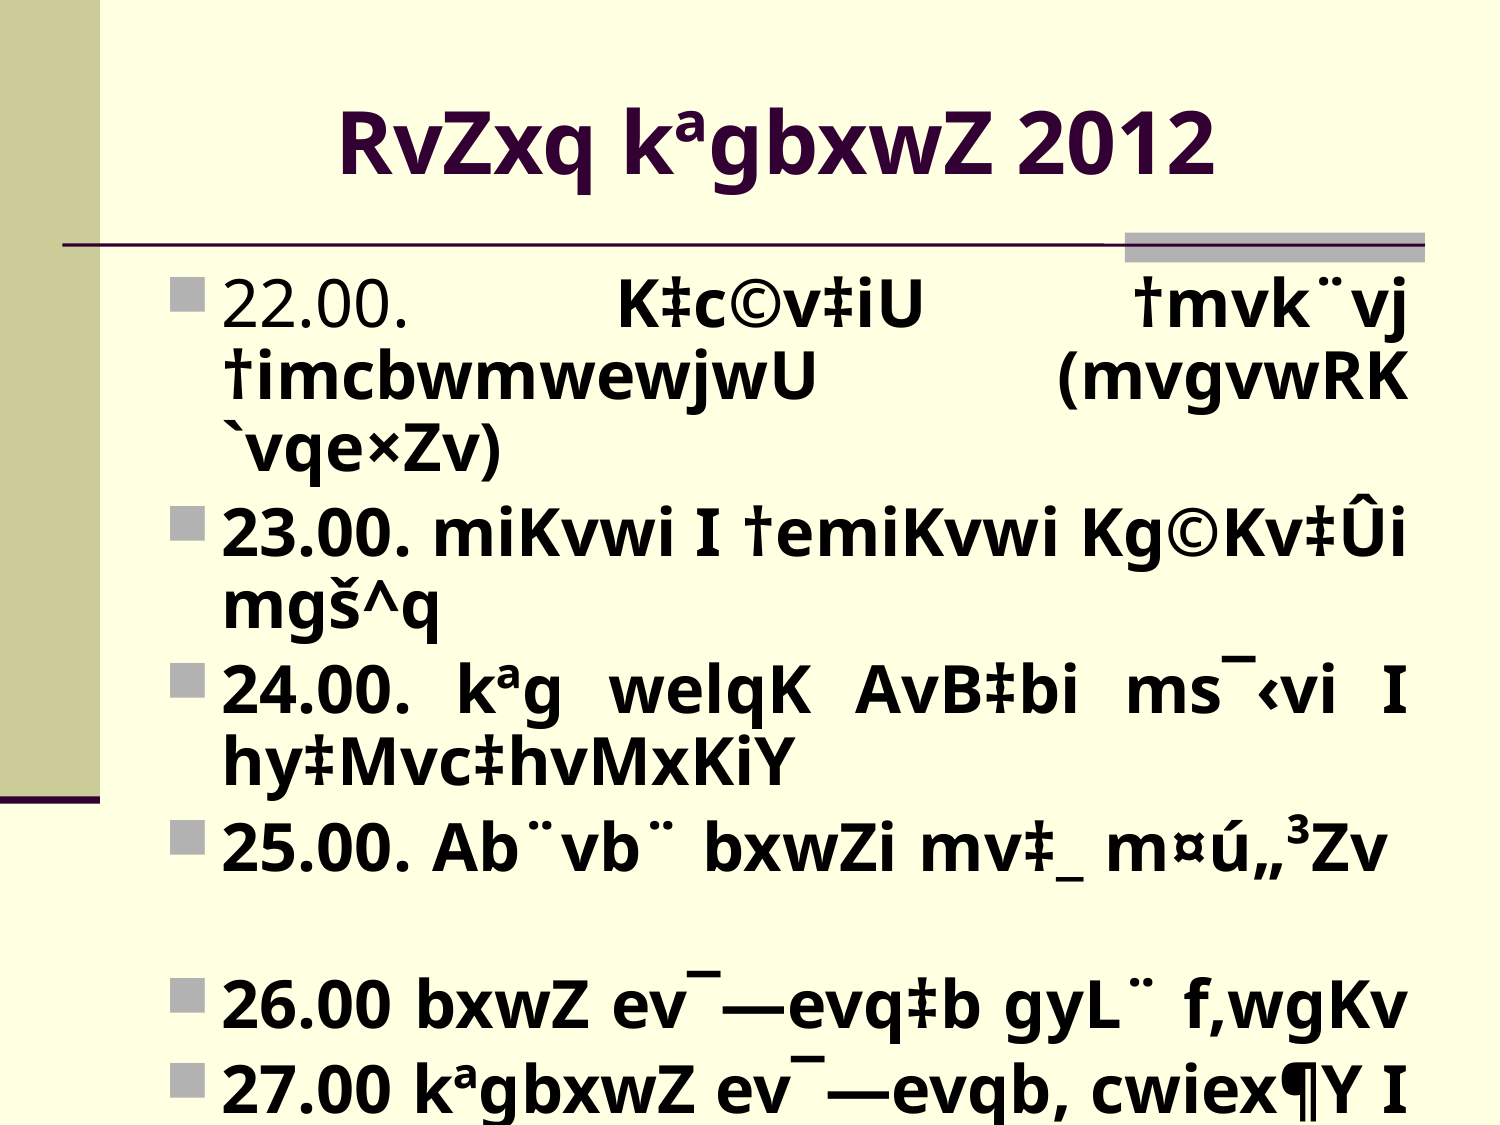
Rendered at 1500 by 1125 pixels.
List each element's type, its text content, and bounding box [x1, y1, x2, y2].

title RvZxq kªgbxwZ 2012 [149, 45, 1426, 234]
list 22.00. K‡c©v‡iU †mvk¨vj †imcbwmwewjwU (mvgvwRK `vqe×Zv) 23.00. miKvwi I †emiKvwi Kg©Kv‡Ûi mgš^q 24.00. kªg welqK AvB‡bi ms¯‹vi I hy‡Mvc‡hvMxKiY 25.00. Ab¨vb¨ bxwZi mv‡_ m¤ú„³Zv 26.00 bxwZ ev¯—evq‡b gyL¨ f‚wgKv 27.00 kªgbxwZ ev¯—evqb, cwiex¶Y I chv©‡jvPbv 28.00 Dcmsnvi [149, 262, 1426, 1006]
